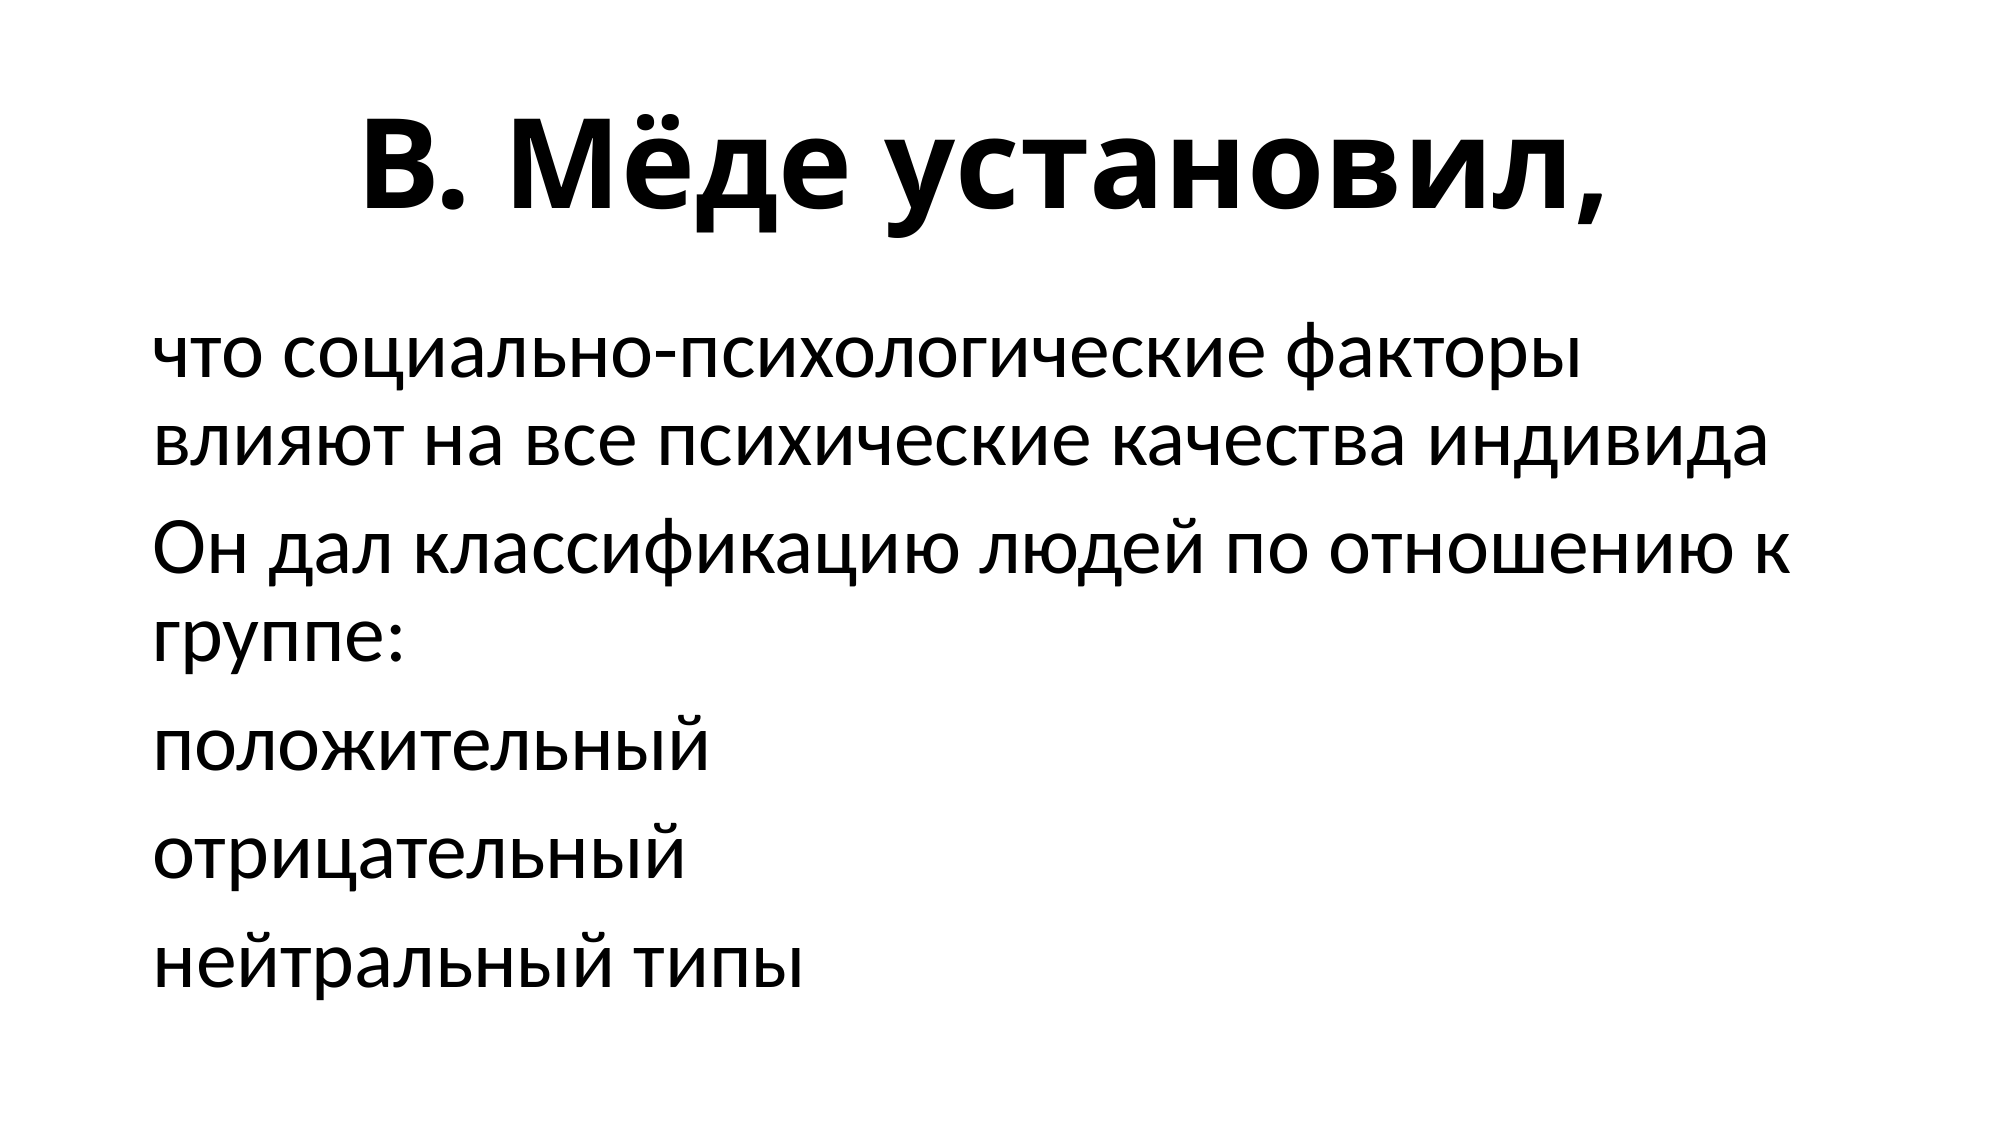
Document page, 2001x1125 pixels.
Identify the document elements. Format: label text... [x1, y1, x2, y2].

title В. Мёде установил, [137, 59, 1863, 278]
list что социально-психологические факторы влияют на все психические качества индивида Он дал классификацию людей по отношению к группе: положительный отрицательный нейтральный типы [137, 299, 1863, 1014]
